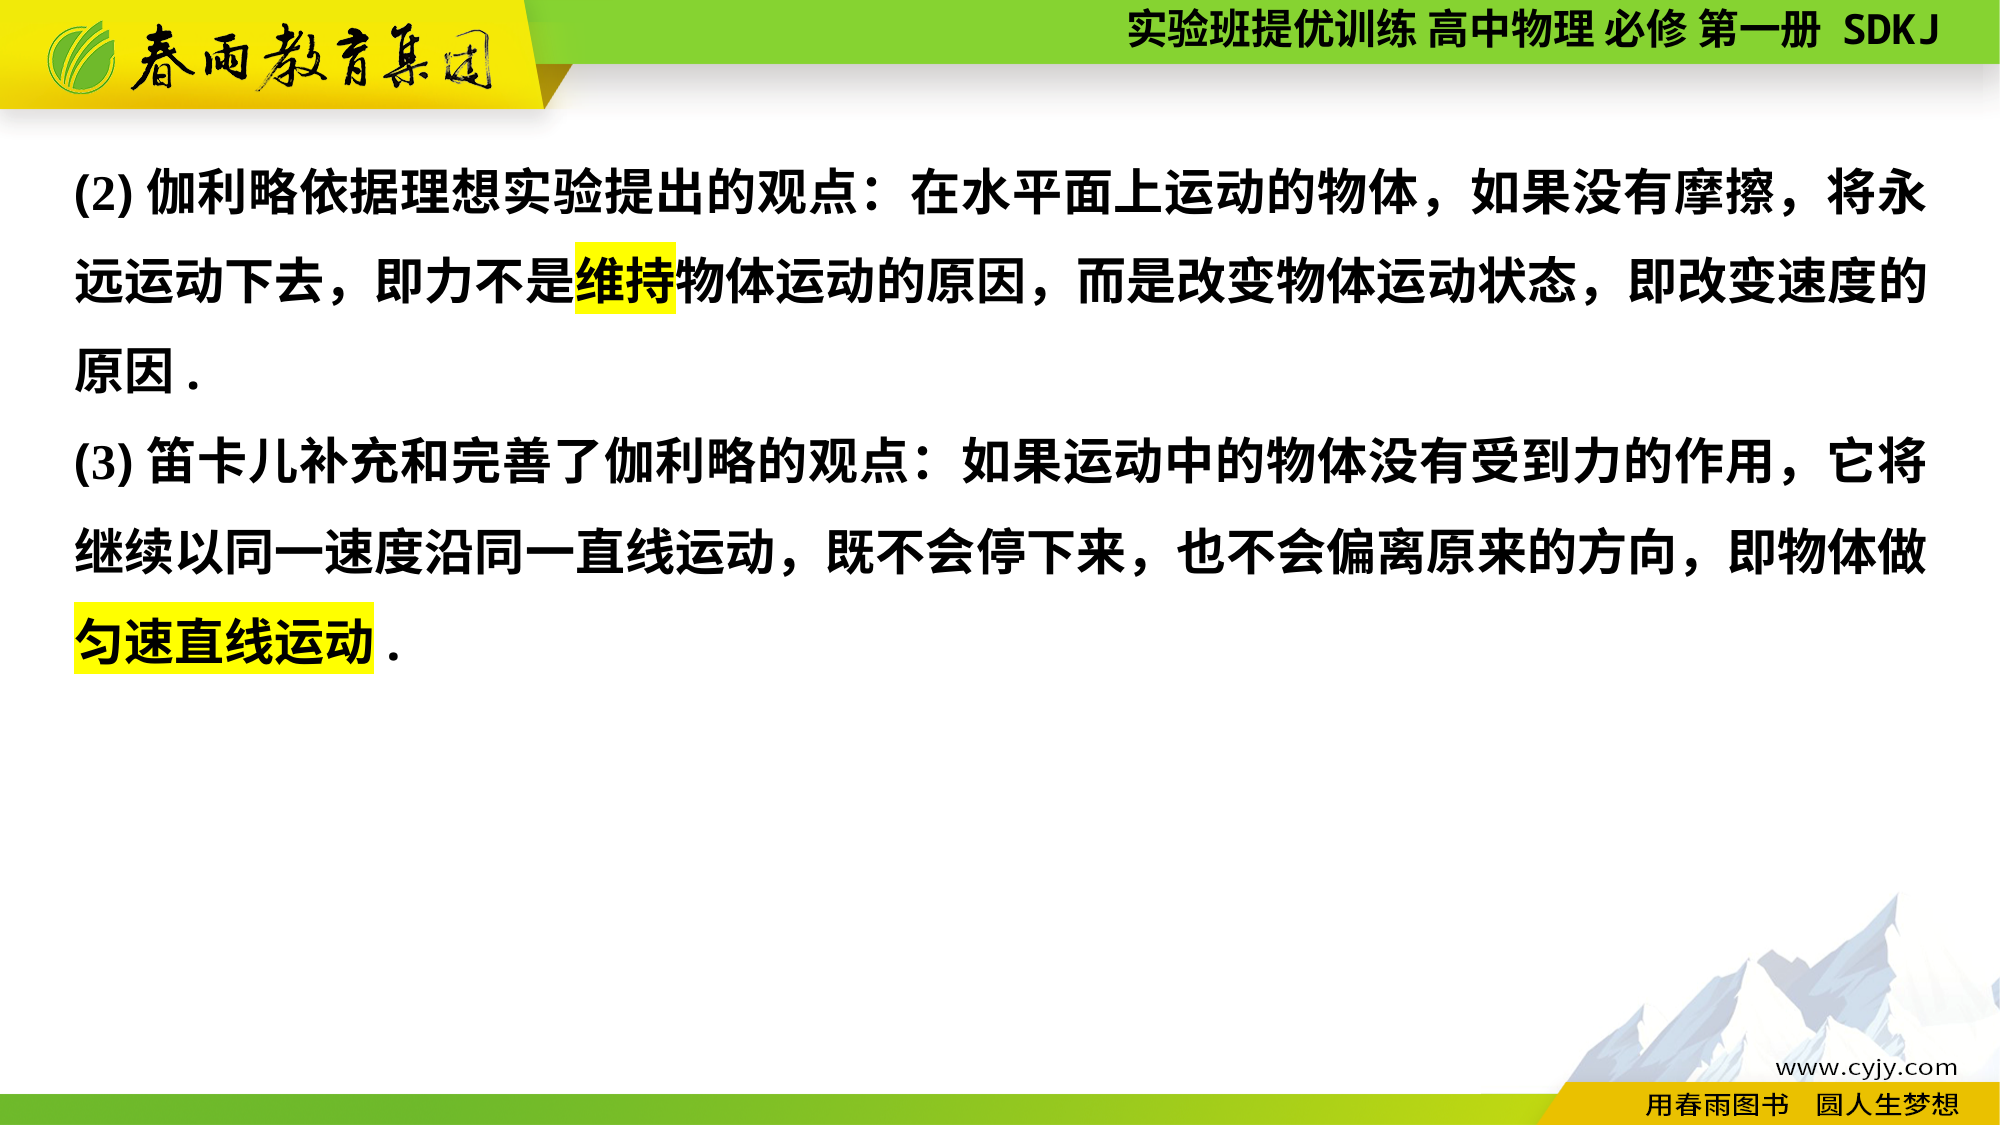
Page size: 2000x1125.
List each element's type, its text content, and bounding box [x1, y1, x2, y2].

picture [0, 0, 2000, 1125]
list (2)伽利略依据理想实验提出的观点：在水平面上运动的物体，如果没有摩擦，将永远运动下去，即力不是维持物体运动的原因，而是改变物体运动状态，即改变速度的原因. (3)笛卡儿补充和完善了伽利略的观点：如果运动中的物体没有受到力的作用，它将继续以同一速度沿同一直线运动，既不会停下来，也不会偏离原来的方向，即物体做匀速直线运动. [59, 122, 1944, 672]
